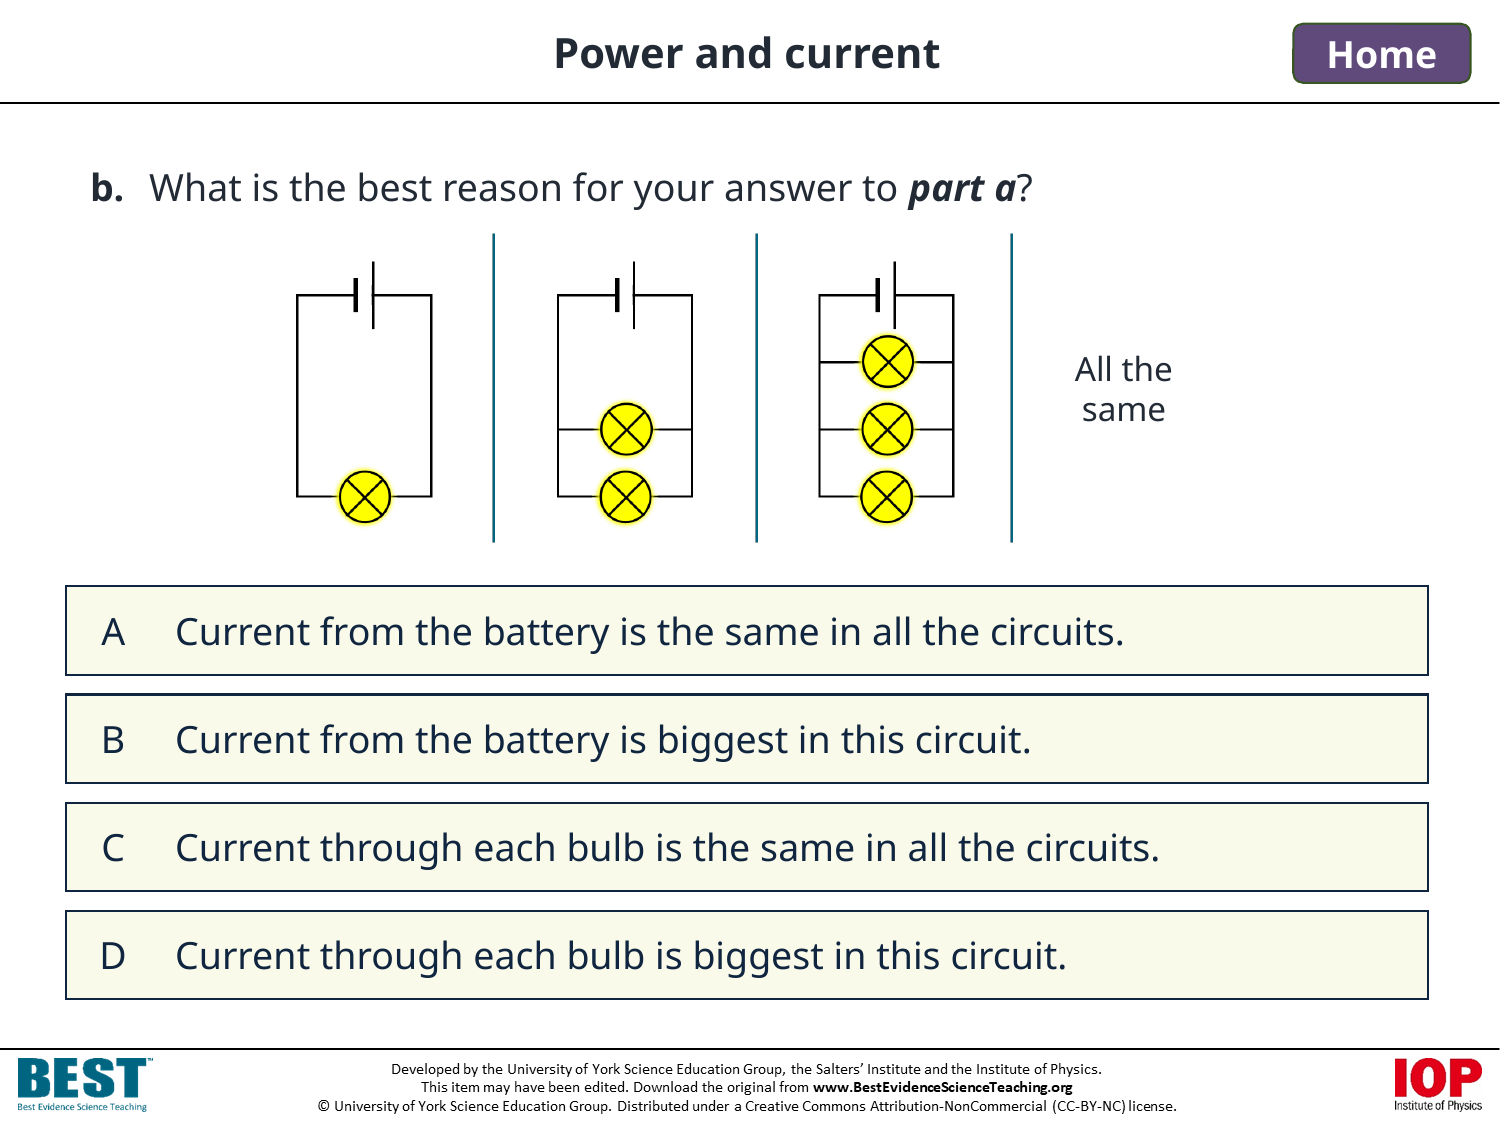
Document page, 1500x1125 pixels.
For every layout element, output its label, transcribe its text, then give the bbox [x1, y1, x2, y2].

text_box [65, 694, 1429, 784]
text_box Home [1292, 22, 1472, 84]
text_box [65, 910, 1429, 1000]
picture [0, 102, 1500, 1125]
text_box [65, 586, 1429, 675]
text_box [296, 233, 1198, 544]
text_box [65, 802, 1429, 892]
text_box Power and current [23, 4, 1471, 99]
